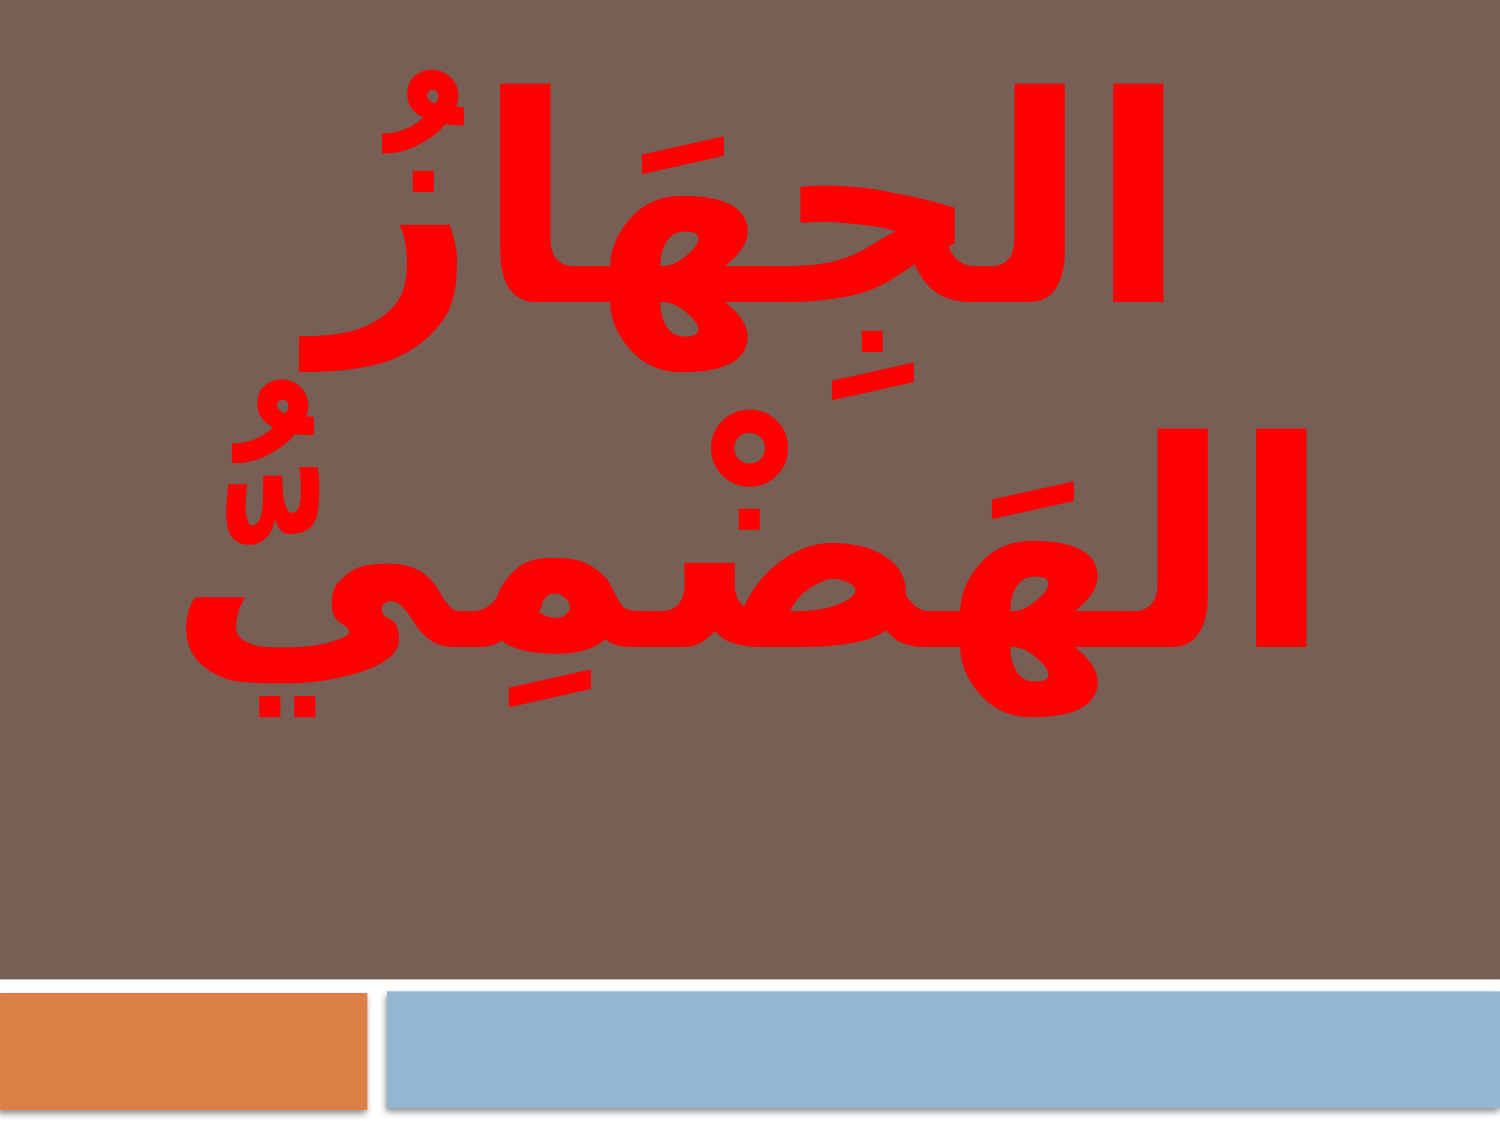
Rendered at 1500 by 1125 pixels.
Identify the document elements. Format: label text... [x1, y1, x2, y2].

title الجِهَازُ الهَضْمِيُّ [0, 0, 1500, 713]
